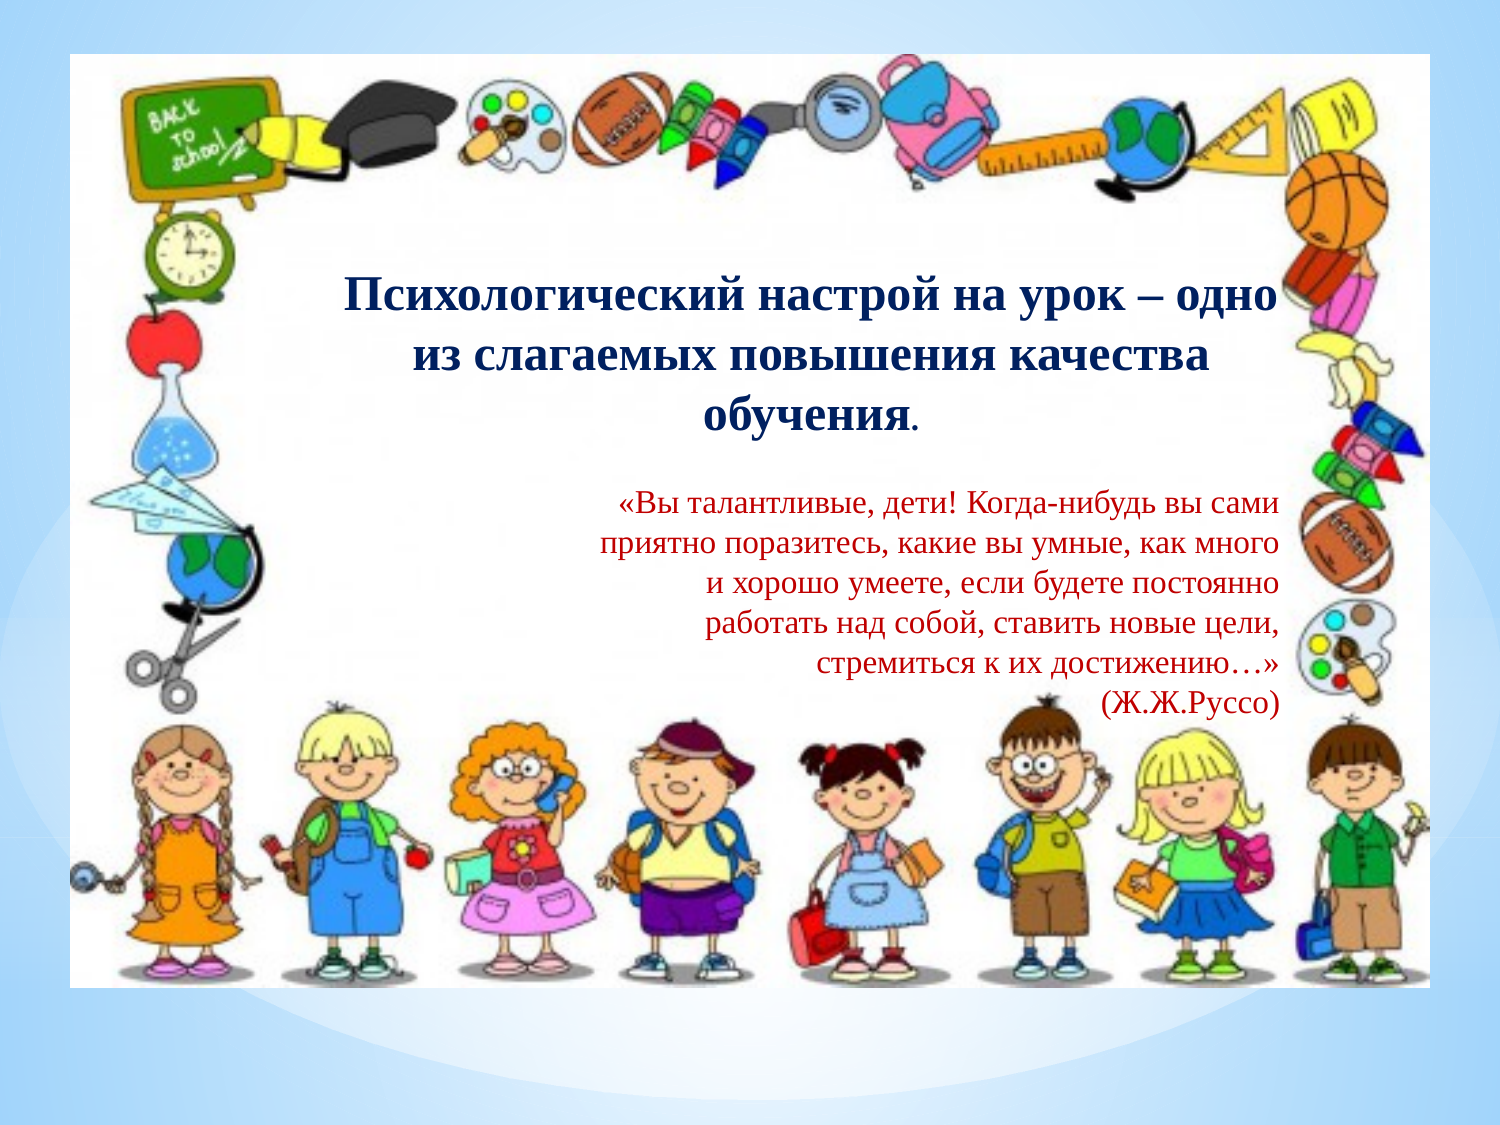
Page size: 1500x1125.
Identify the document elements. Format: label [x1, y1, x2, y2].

picture [70, 54, 1430, 988]
